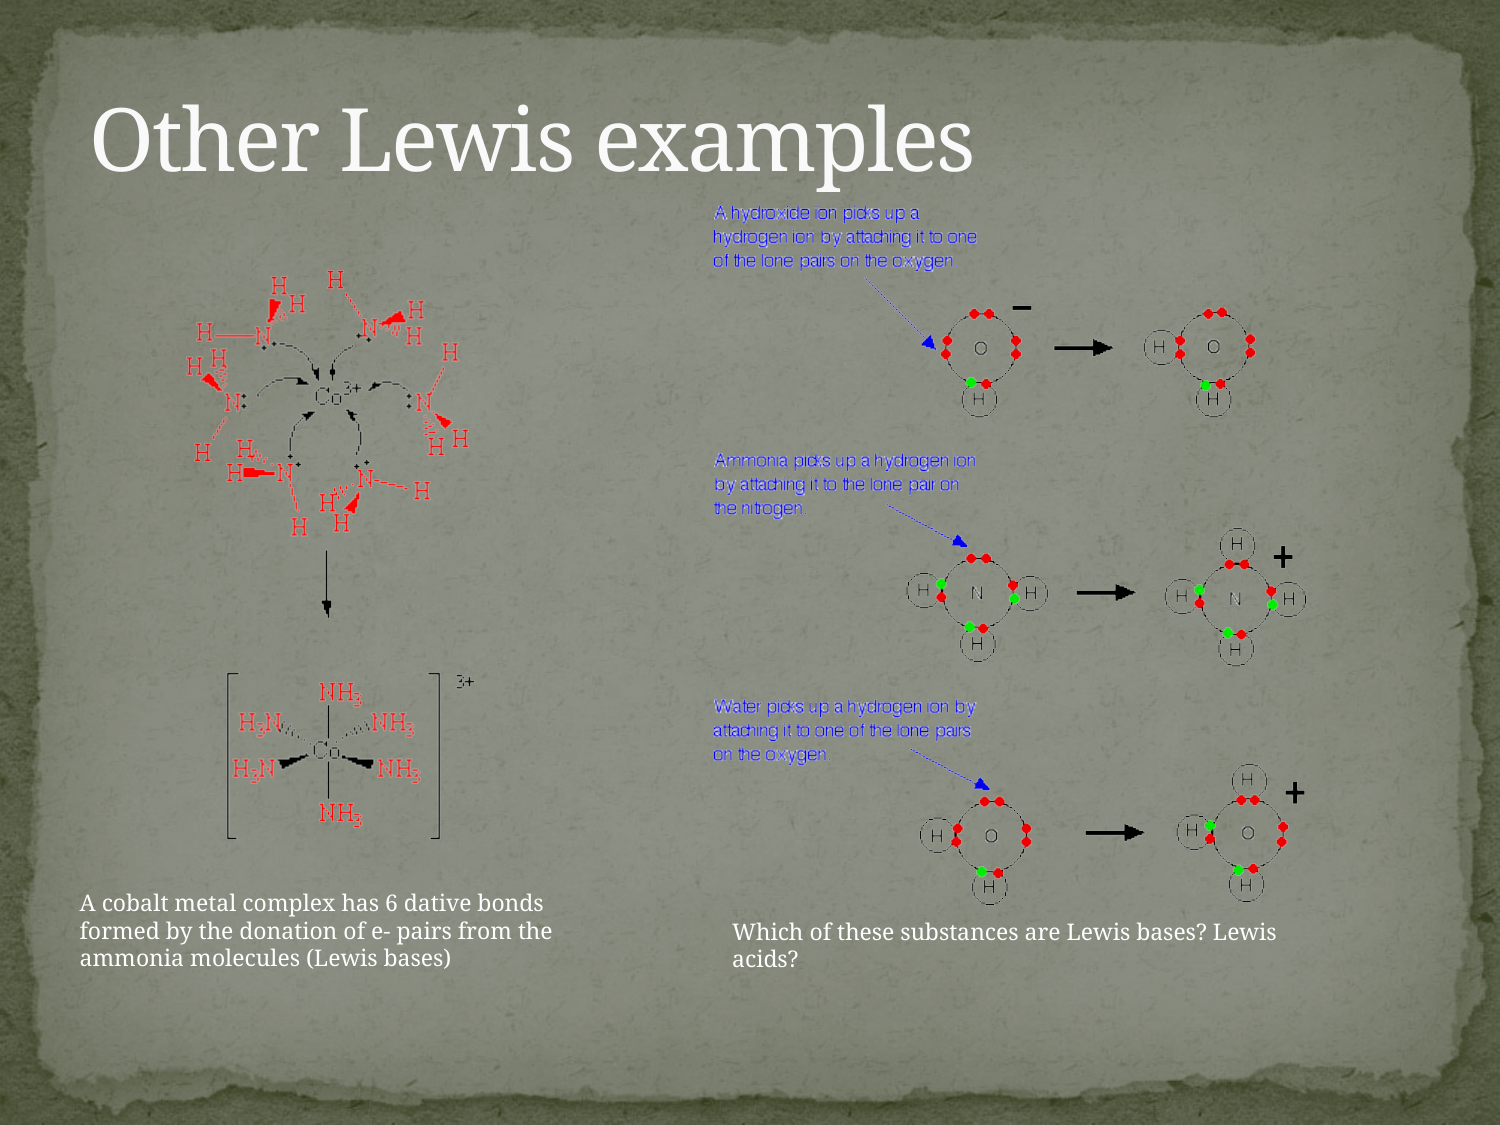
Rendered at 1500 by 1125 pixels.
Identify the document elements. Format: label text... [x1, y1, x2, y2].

text_box Which of these substances are Lewis bases? Lewis acids? [717, 913, 1308, 980]
title Other Lewis examples [74, 24, 1425, 197]
picture [183, 267, 479, 844]
text_box A cobalt metal complex has 6 dative bonds formed by the donation of e- pairs from the ammonia molecules (Lewis bases) [64, 881, 573, 979]
picture [714, 206, 1308, 907]
